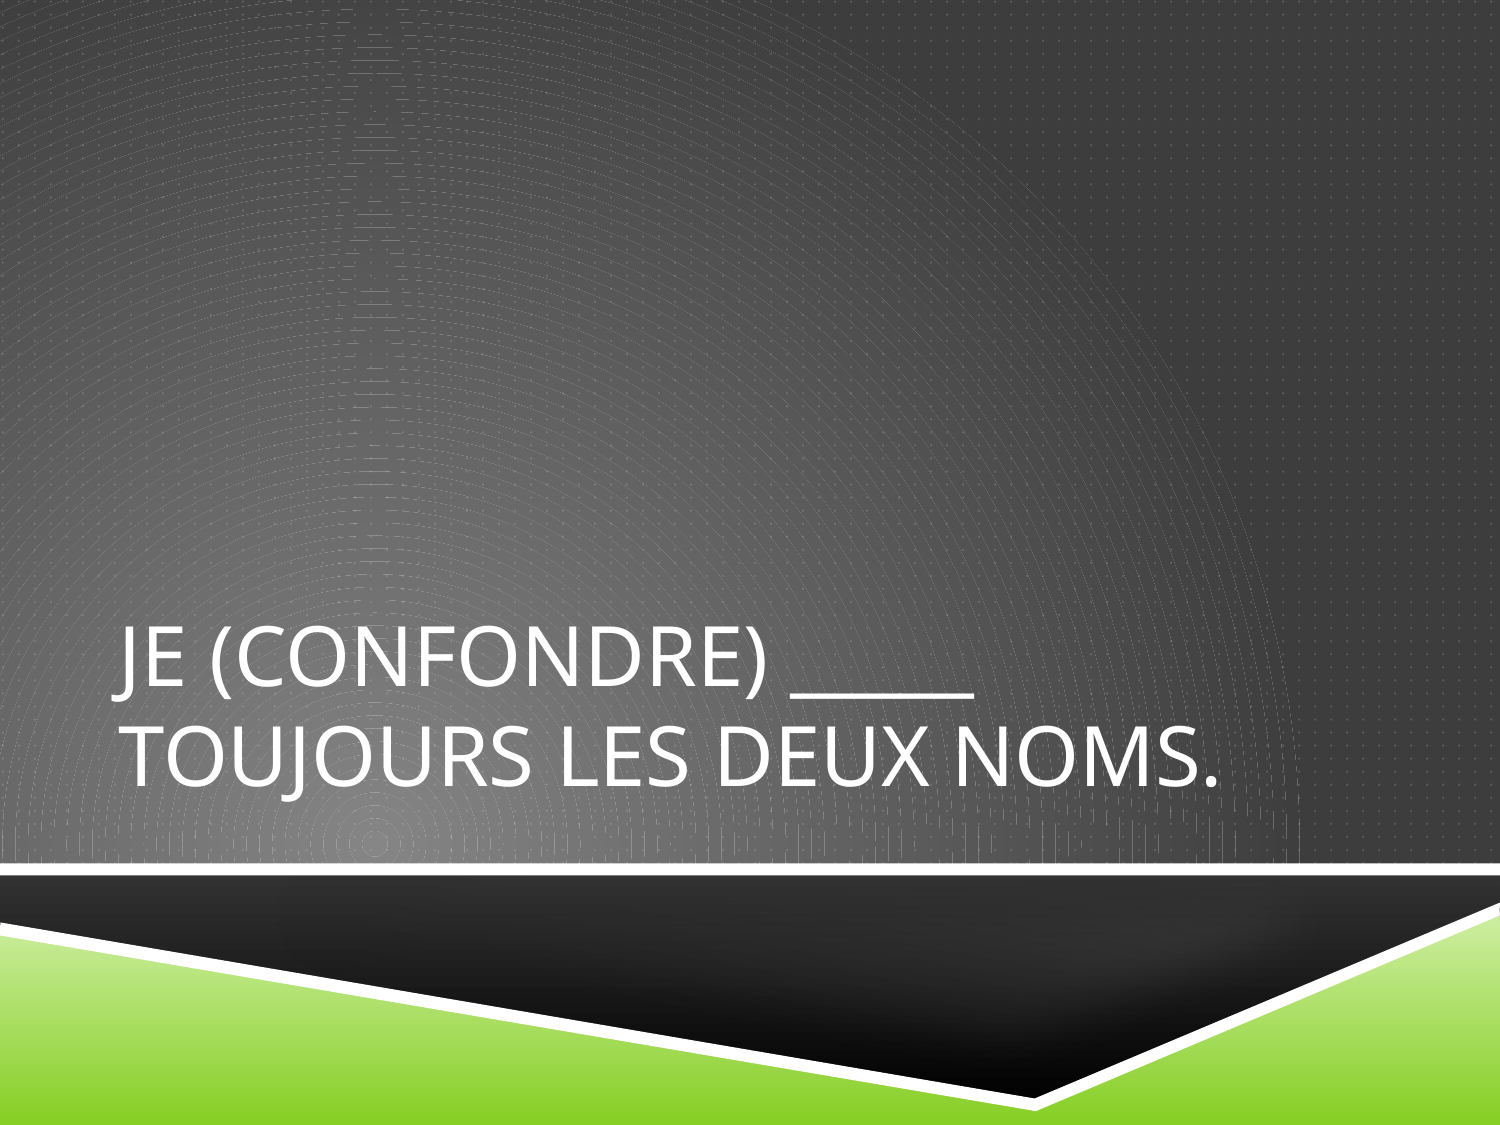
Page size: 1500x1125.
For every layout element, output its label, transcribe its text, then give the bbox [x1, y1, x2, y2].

title Je (confondre) _____ toujours les deux noms. [118, 596, 1394, 820]
